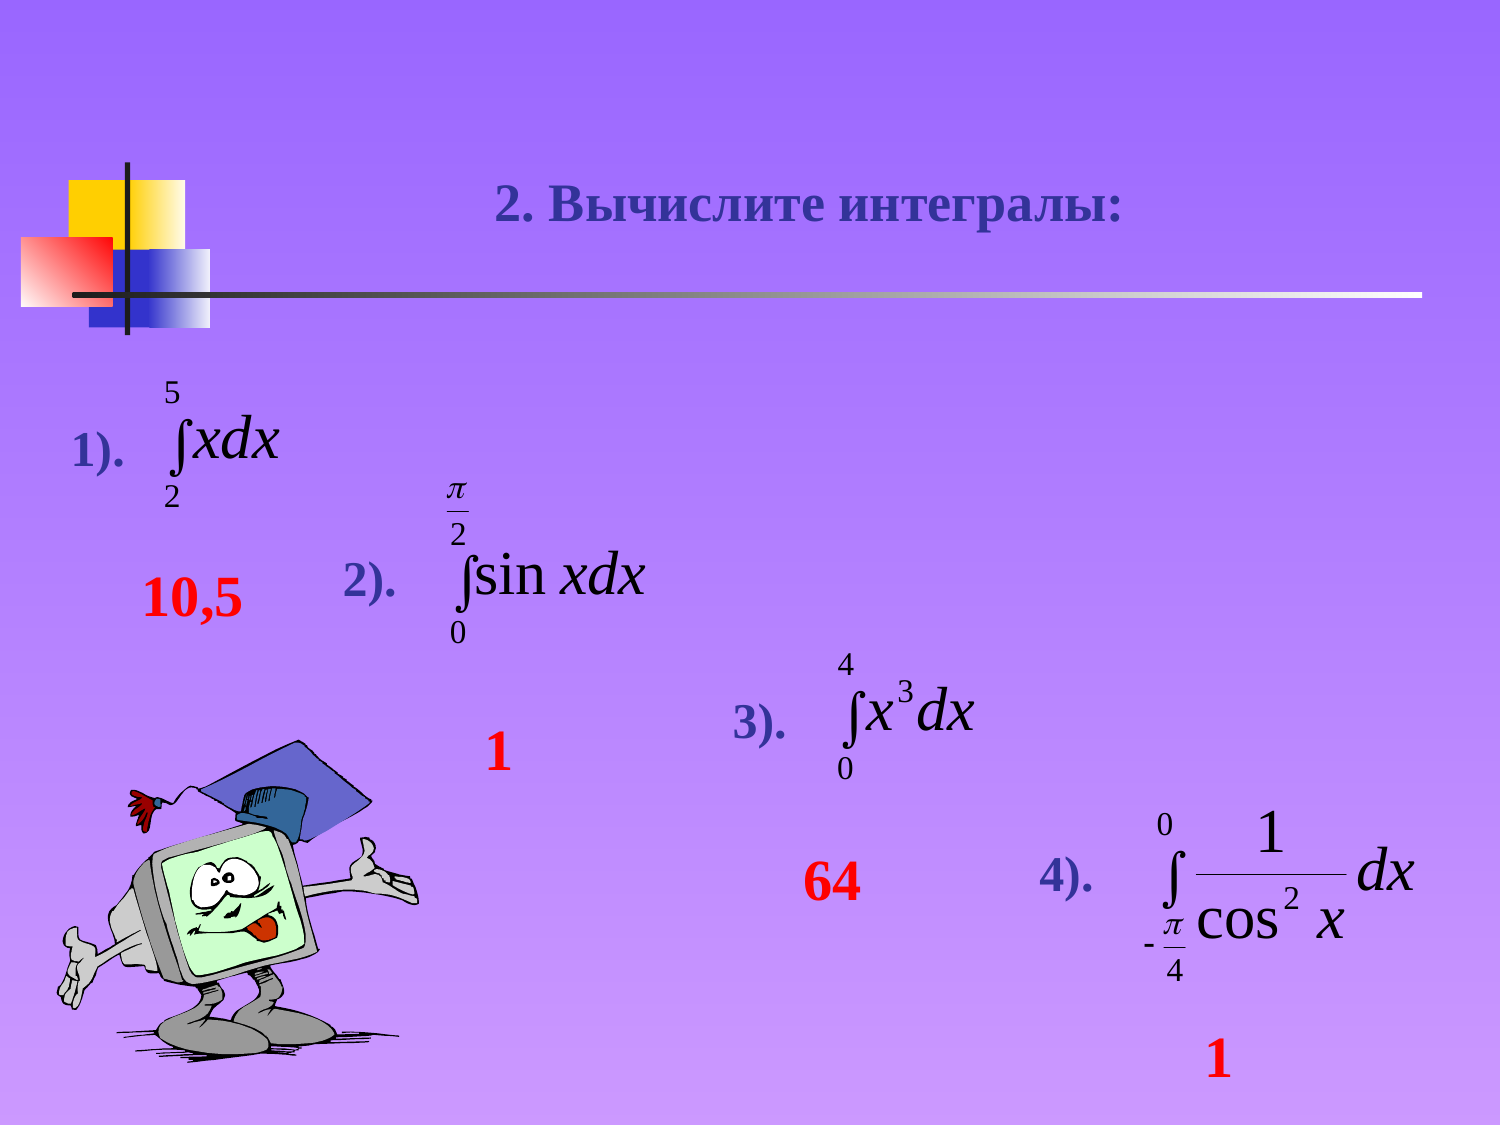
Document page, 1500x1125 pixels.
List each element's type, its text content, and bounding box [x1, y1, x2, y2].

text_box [159, 373, 283, 513]
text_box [832, 645, 979, 785]
title 2. Вычислите интегралы: [170, 148, 1450, 240]
text_box 3). [717, 680, 802, 756]
text_box 2). [327, 538, 412, 614]
text_box 1). [55, 408, 140, 484]
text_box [442, 467, 651, 650]
text_box 1 [469, 704, 529, 789]
picture [52, 739, 420, 1063]
text_box 10,5 [126, 550, 259, 636]
text_box 4). [1024, 834, 1109, 909]
text_box 64 [788, 834, 877, 919]
text_box 1 [1190, 1011, 1249, 1097]
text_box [1139, 798, 1420, 987]
